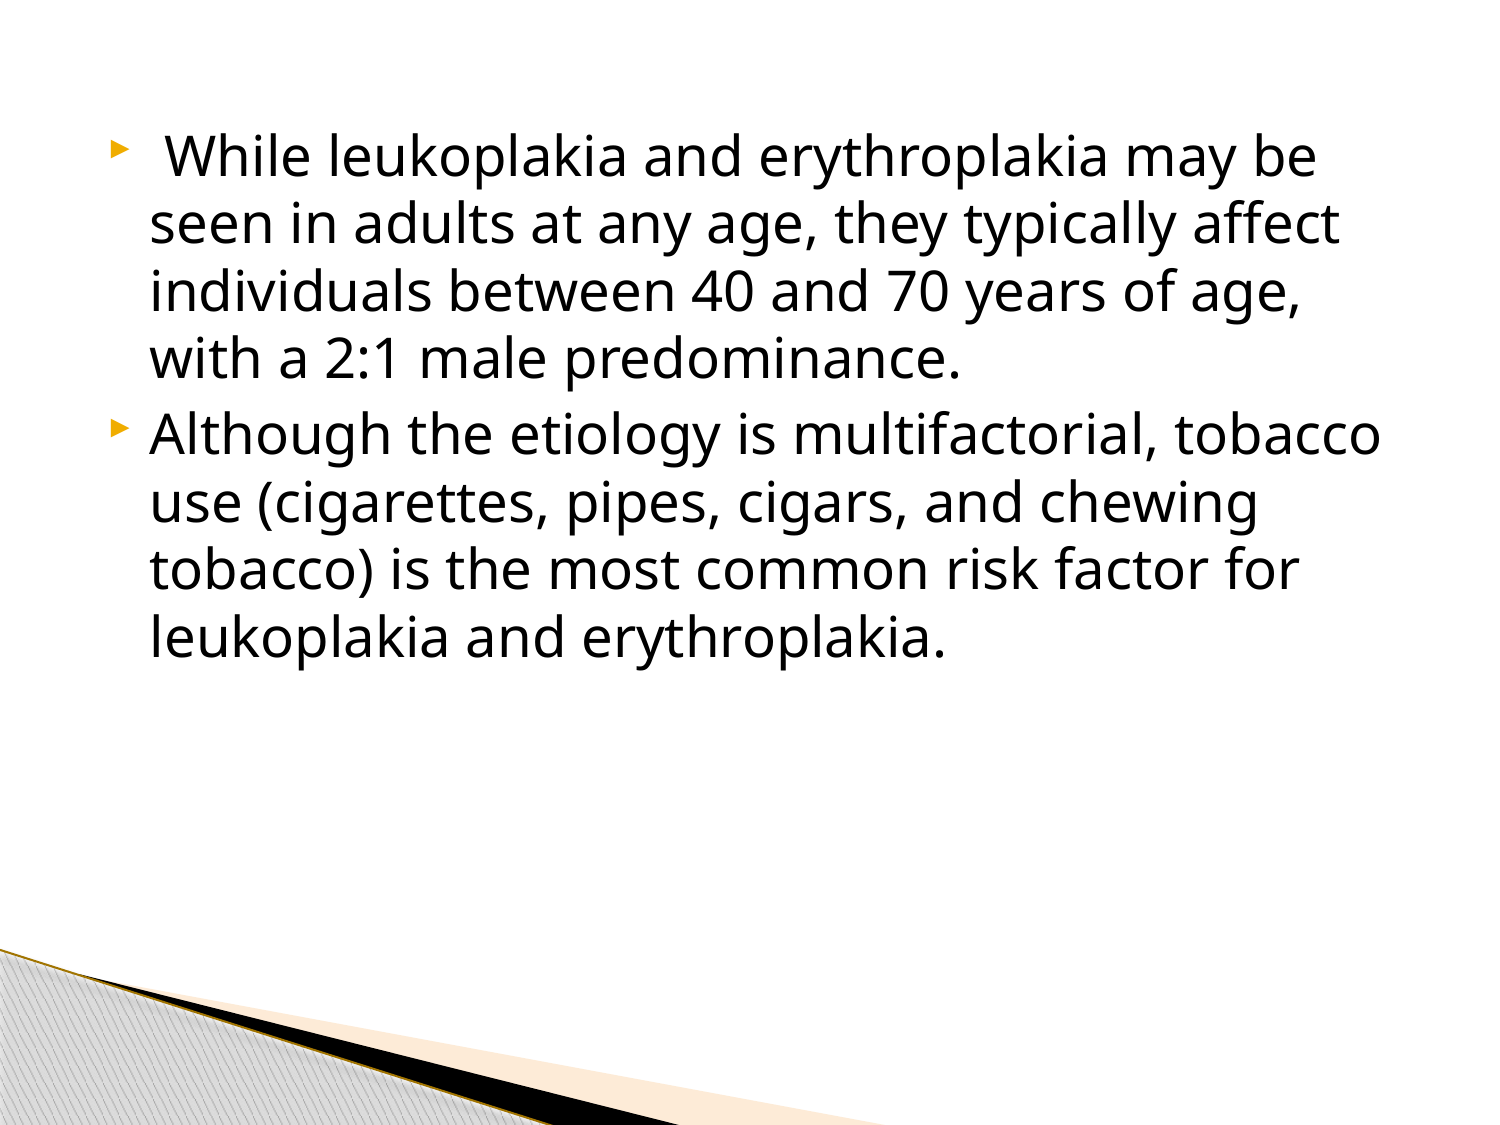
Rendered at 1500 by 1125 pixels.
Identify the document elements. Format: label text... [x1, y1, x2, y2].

list While leukoplakia and erythroplakia may be seen in adults at any age, they typically affect individuals between 40 and 70 years of age, with a 2:1 male predominance. Although the etiology is multifactorial, tobacco use (cigarettes, pipes, cigars, and chewing tobacco) is the most common risk factor for leukoplakia and erythroplakia. [75, 112, 1425, 986]
